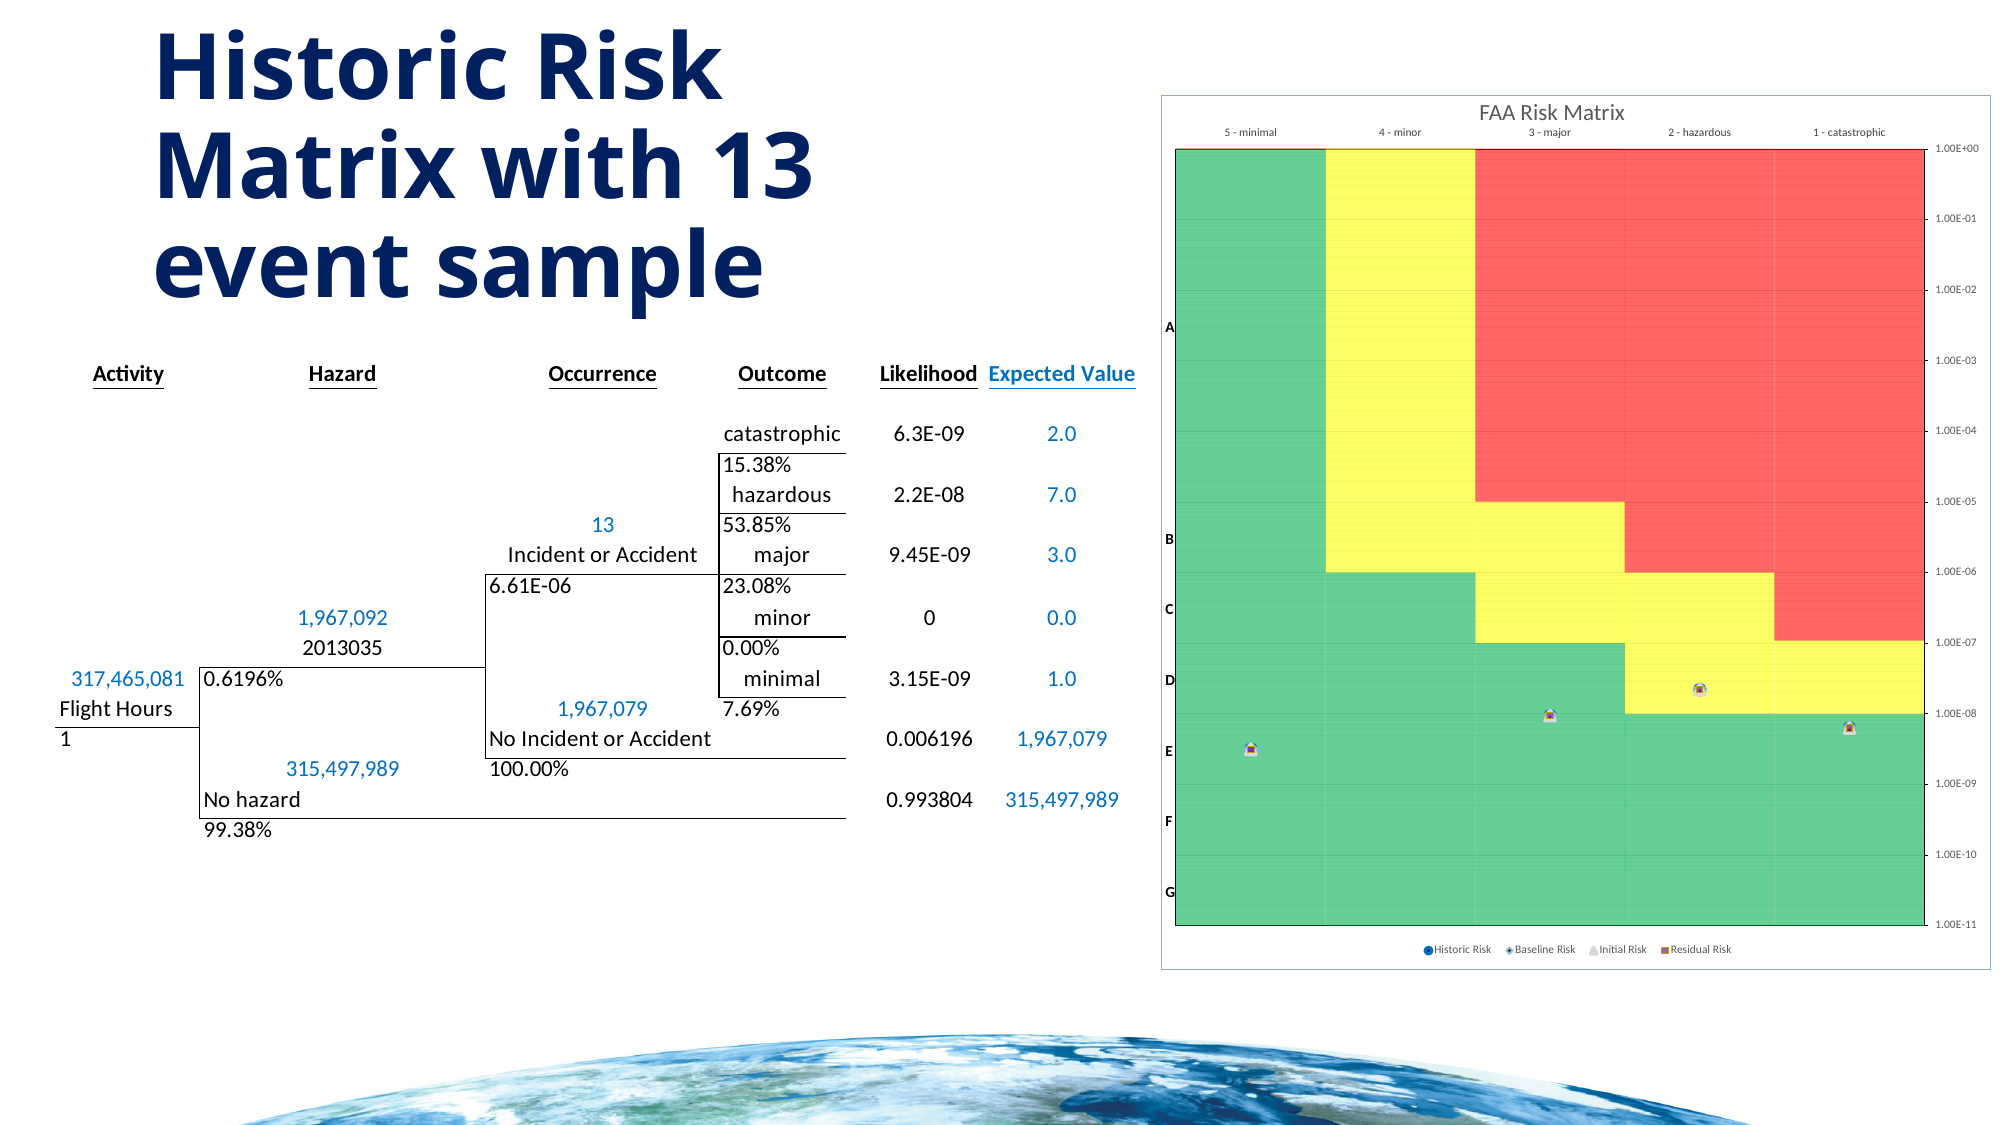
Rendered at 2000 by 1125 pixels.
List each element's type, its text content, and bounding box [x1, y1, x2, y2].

picture [1160, 94, 1992, 970]
picture [55, 361, 1141, 851]
title Historic Risk Matrix with 13 event sample [137, 59, 1027, 278]
picture [0, 1013, 2000, 1125]
